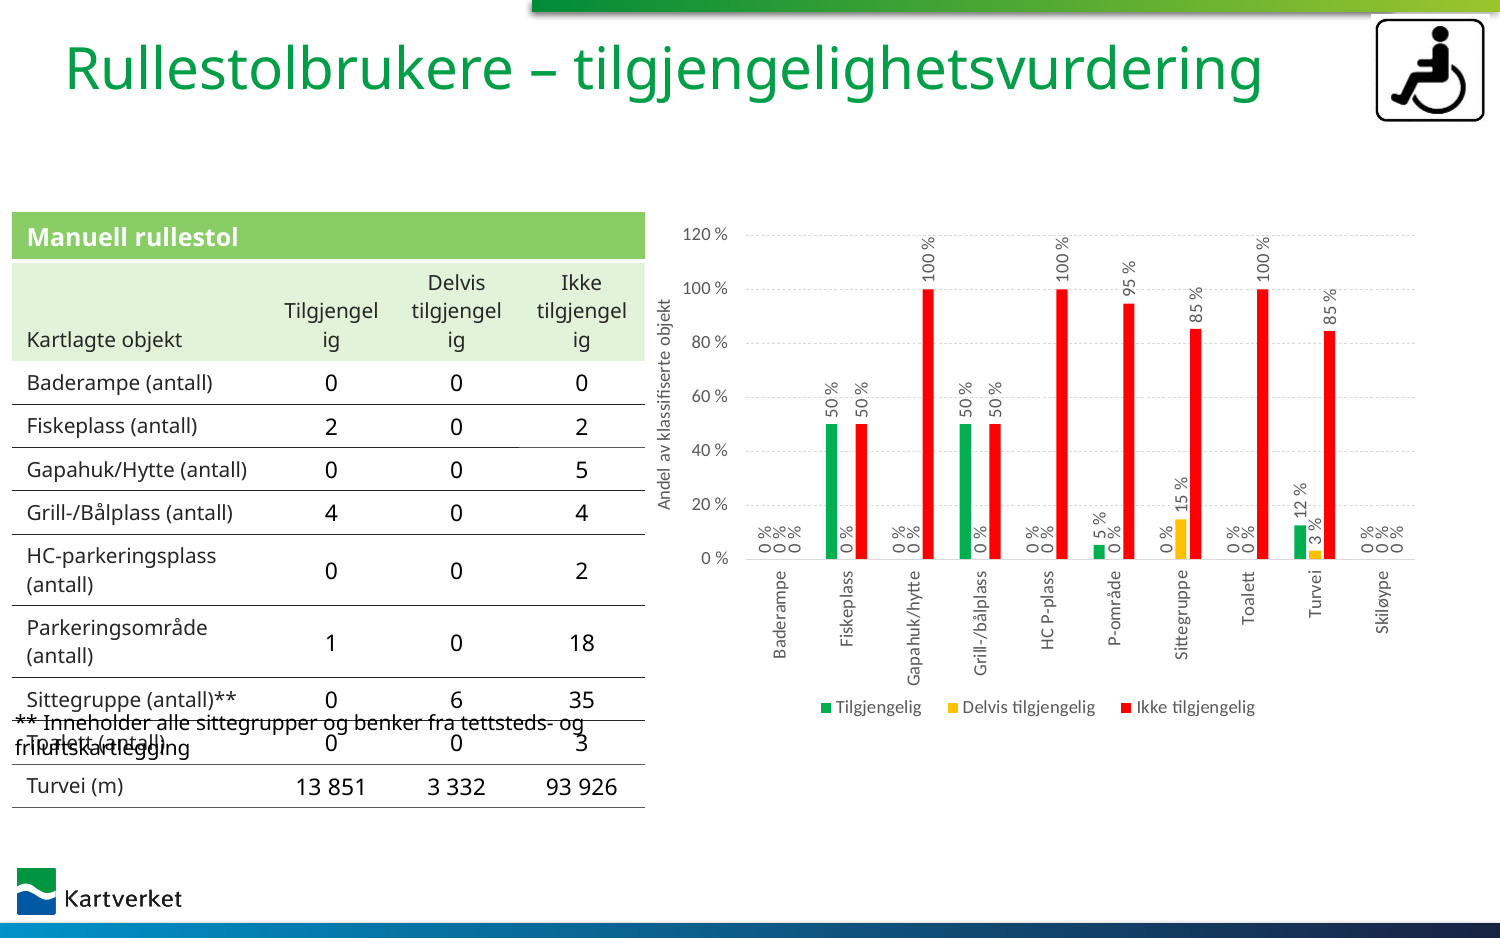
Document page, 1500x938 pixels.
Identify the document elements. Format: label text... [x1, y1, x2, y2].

table_cell 0 [269, 448, 394, 490]
table_cell Tilgjengelig [269, 263, 394, 361]
table_cell 0 [394, 361, 519, 404]
table_cell 5 [519, 448, 638, 490]
table_cell 0 [394, 606, 519, 677]
table_cell Turvei (m) [12, 768, 269, 807]
table_cell Gapahuk/Hytte (antall) [12, 448, 269, 490]
table_cell 0 [394, 491, 519, 534]
table_cell 0 [394, 405, 519, 447]
table_cell 2 [269, 405, 394, 447]
table_cell 13 851 [269, 768, 394, 807]
table_cell 1 [269, 606, 394, 677]
table_cell 0 [394, 535, 519, 605]
picture [643, 218, 1426, 728]
table_cell 0 [269, 535, 394, 605]
table_cell Fiskeplass (antall) [12, 405, 269, 447]
table_cell HC-parkeringsplass (antall) [12, 535, 269, 605]
table_cell 3 332 [394, 768, 519, 807]
text_box Rullestolbrukere – tilgjengelighetsvurdering [49, 12, 1372, 109]
table_cell Sittegruppe (antall)** [12, 678, 269, 702]
table_cell 93 926 [519, 768, 645, 807]
table_cell 0 [519, 361, 638, 404]
table_cell Parkeringsområde (antall) [12, 606, 269, 677]
table_cell Ikke tilgjengelig [519, 263, 638, 361]
table_cell Delvis tilgjengelig [394, 263, 519, 361]
table_cell 4 [269, 491, 394, 534]
table_header Manuell rullestol [12, 212, 645, 259]
table_cell 35 [519, 678, 638, 702]
table_cell 18 [519, 606, 638, 677]
table_cell Kartlagte objekt [12, 263, 269, 361]
table_cell Baderampe (antall) [12, 361, 269, 404]
text_box ** Inneholder alle sittegrupper og benker fra tettsteds- og friluftskartlegging [0, 702, 745, 768]
picture [1371, 13, 1491, 127]
table_cell 6 [394, 678, 519, 702]
table_cell Grill-/Bålplass (antall) [12, 491, 269, 534]
table_cell 0 [269, 678, 394, 702]
table_cell 2 [519, 405, 638, 447]
table_cell 4 [519, 491, 638, 534]
table_cell 0 [269, 361, 394, 404]
table_cell 2 [519, 535, 638, 605]
table_cell 0 [394, 448, 519, 490]
